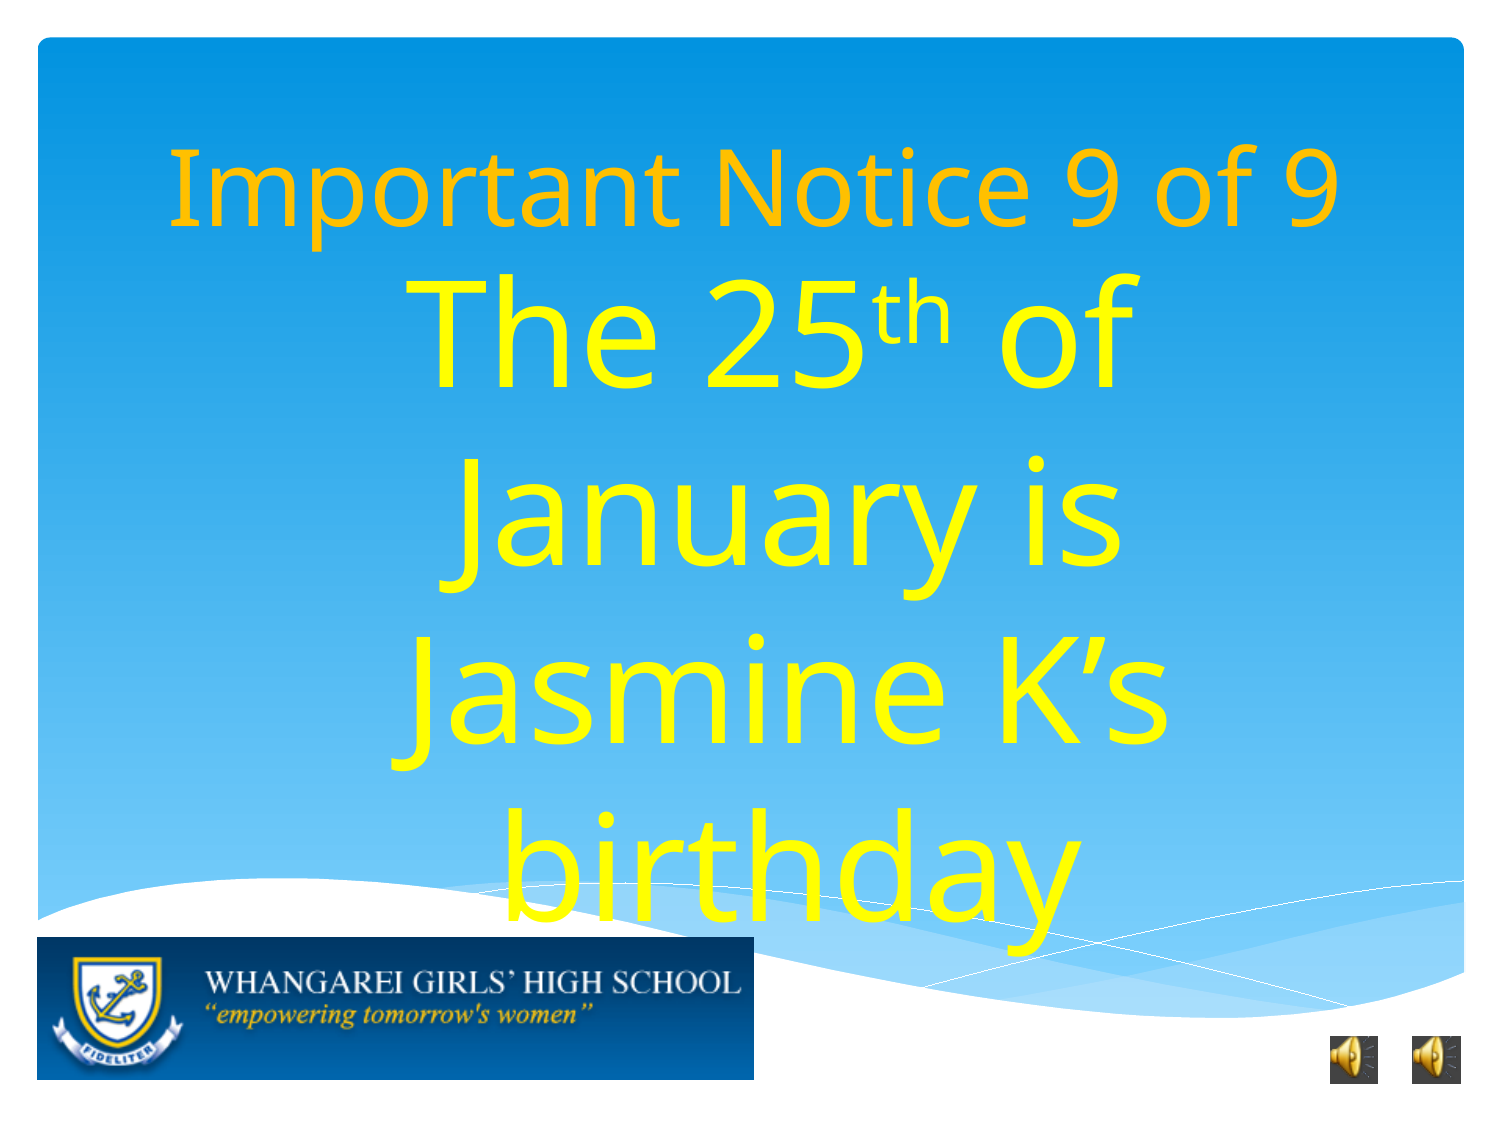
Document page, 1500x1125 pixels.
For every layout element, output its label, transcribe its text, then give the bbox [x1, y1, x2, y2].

text_box The 25th of January is Jasmine K’s birthday [149, 231, 1391, 963]
text_box Important Notice 9 of 9 [149, 37, 1362, 255]
picture [37, 937, 754, 1080]
picture [1411, 1034, 1462, 1086]
picture [1328, 1034, 1380, 1086]
